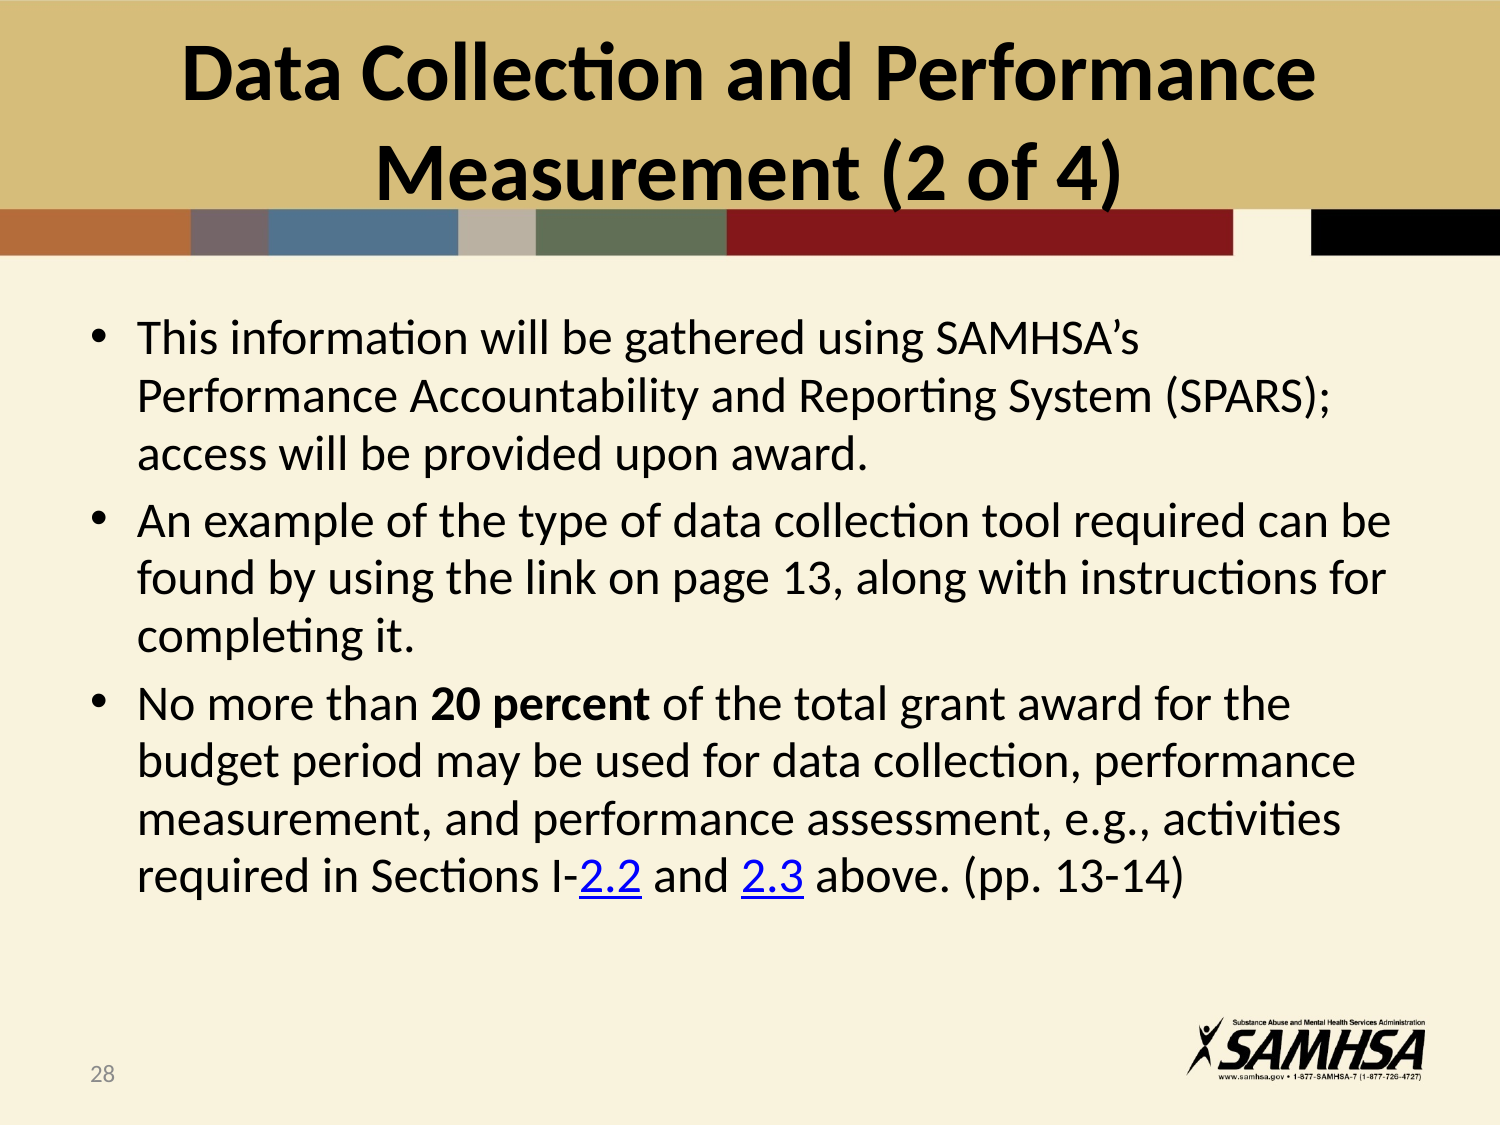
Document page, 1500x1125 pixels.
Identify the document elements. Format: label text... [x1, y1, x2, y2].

picture [0, 0, 1500, 1125]
list This information will be gathered using SAMHSA’s Performance Accountability and Reporting System (SPARS); access will be provided upon award. An example of the type of data collection tool required can be found by using the link on page 13, along with instructions for completing it. No more than 20 percent of the total grant award for the budget period may be used for data collection, performance measurement, and performance assessment, e.g., activities required in Sections I-2.2 and 2.3 above. (pp. 13-14) [74, 299, 1426, 1006]
slide_number 28 [75, 1042, 425, 1103]
title Data Collection and Performance Measurement (2 of 4) [74, 22, 1426, 213]
